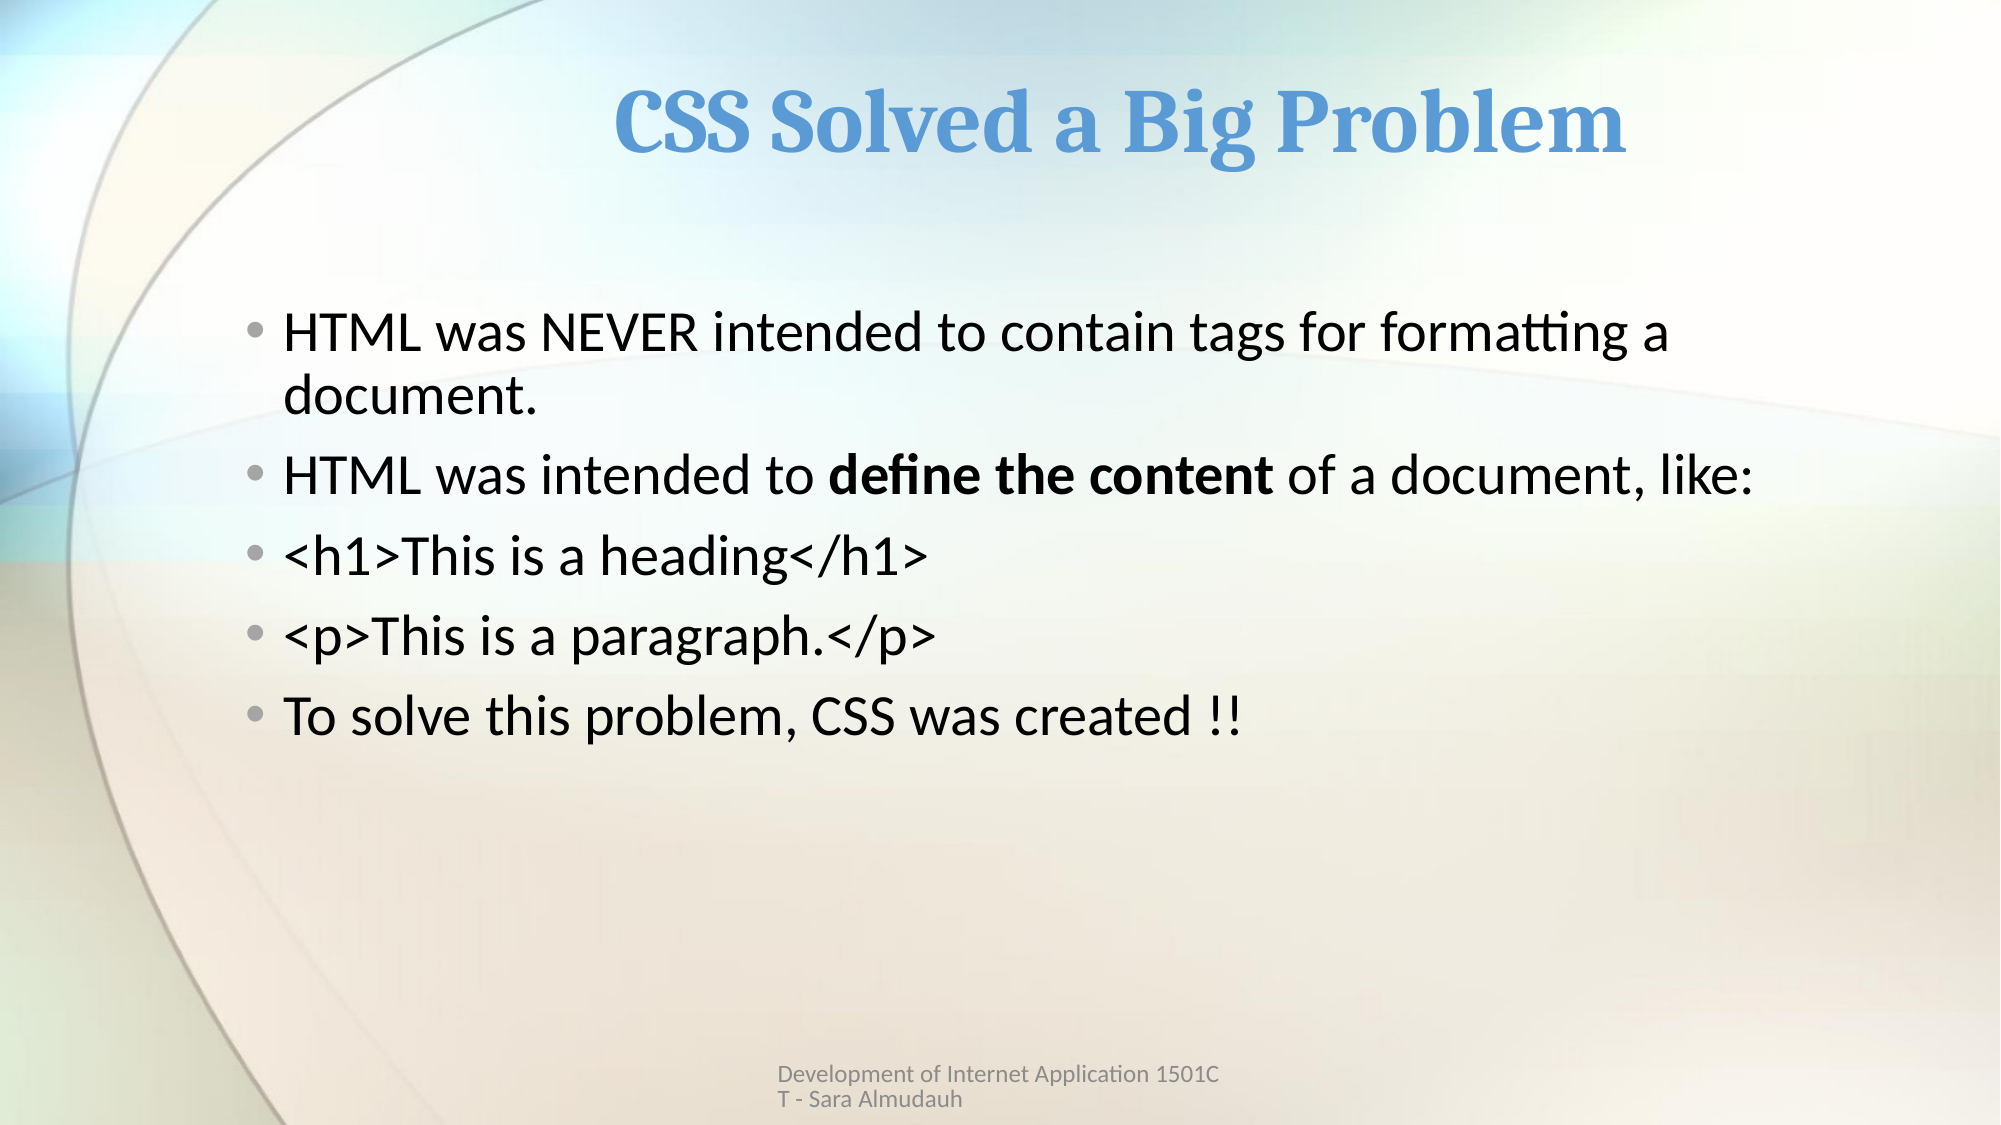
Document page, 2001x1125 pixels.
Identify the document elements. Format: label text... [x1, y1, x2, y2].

title CSS Solved a Big Problem [381, 59, 1863, 172]
list HTML was NEVER intended to contain tags for formatting a document. HTML was intended to define the content of a document, like: <h1>This is a heading</h1> <p>This is a paragraph.</p> To solve this problem, CSS was created !! [230, 293, 1838, 829]
picture [0, 0, 2001, 1125]
footer Development of Internet Application 1501CT - Sara Almudauh [762, 1042, 1238, 1103]
